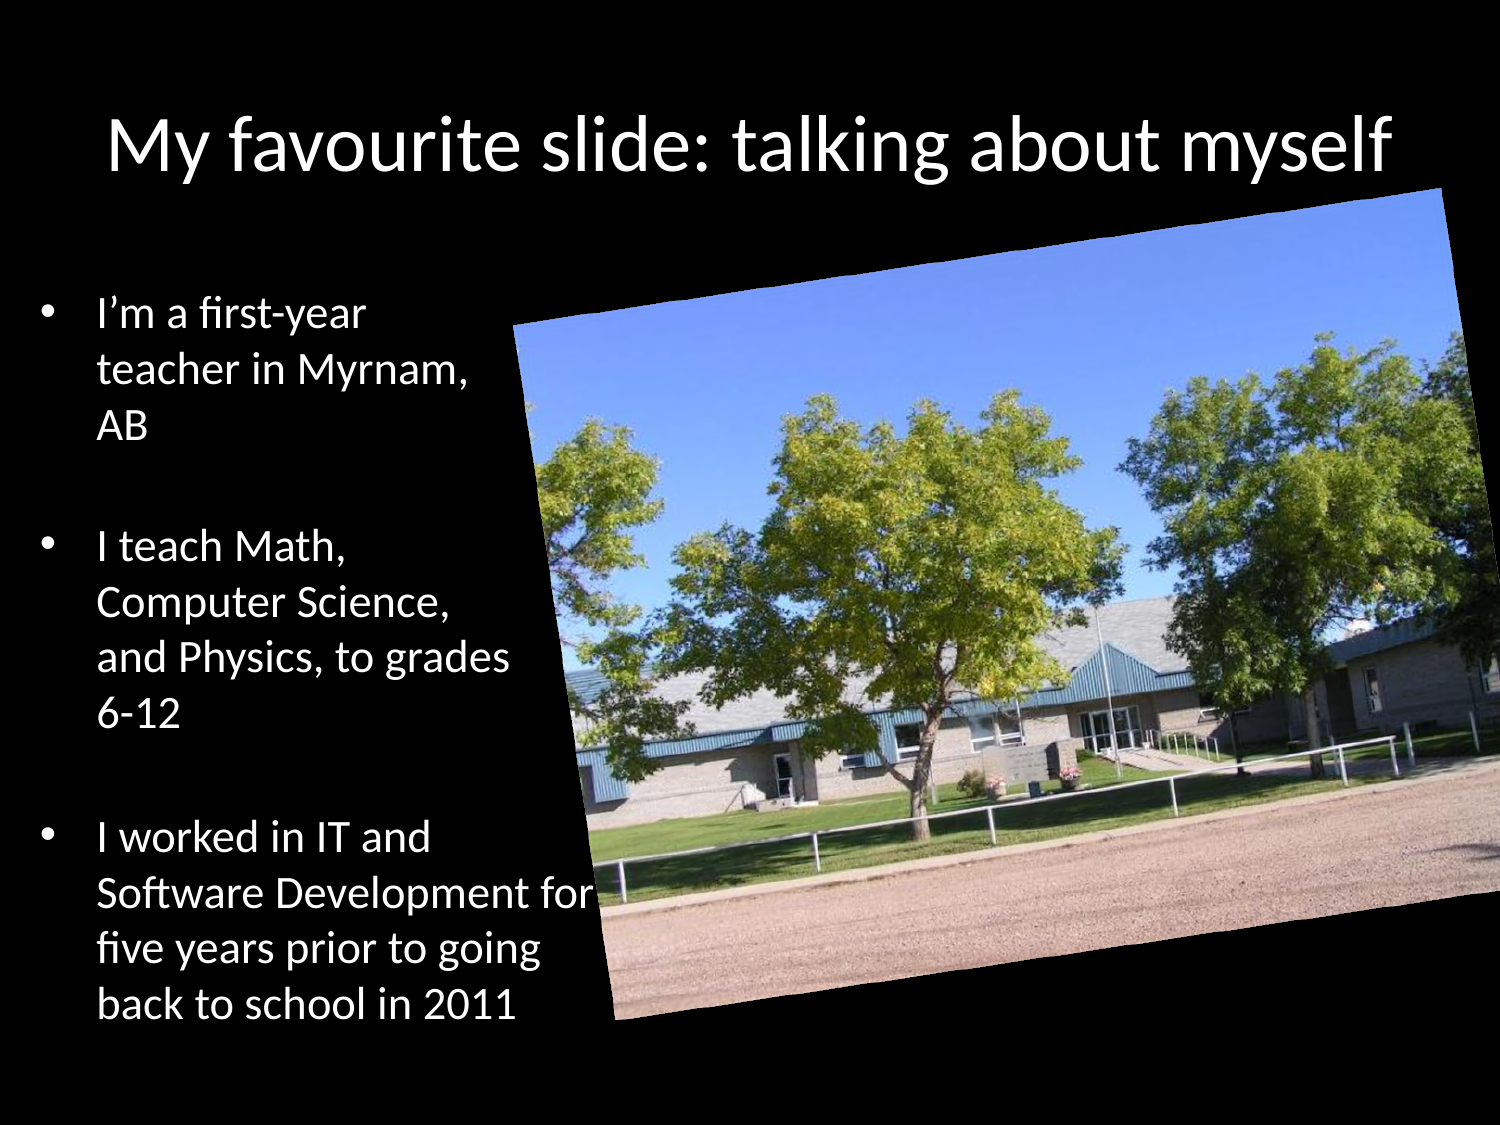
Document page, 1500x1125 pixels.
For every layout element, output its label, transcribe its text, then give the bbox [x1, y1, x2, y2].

picture [514, 189, 1500, 1020]
title My favourite slide: talking about myself [50, 45, 1450, 233]
list I’m a first-year teacher in Myrnam, AB I teach Math, Computer Science, and Physics, to grades 6-12 I worked in IT and Software Development for five years prior to going back to school in 2011 [24, 275, 613, 1125]
